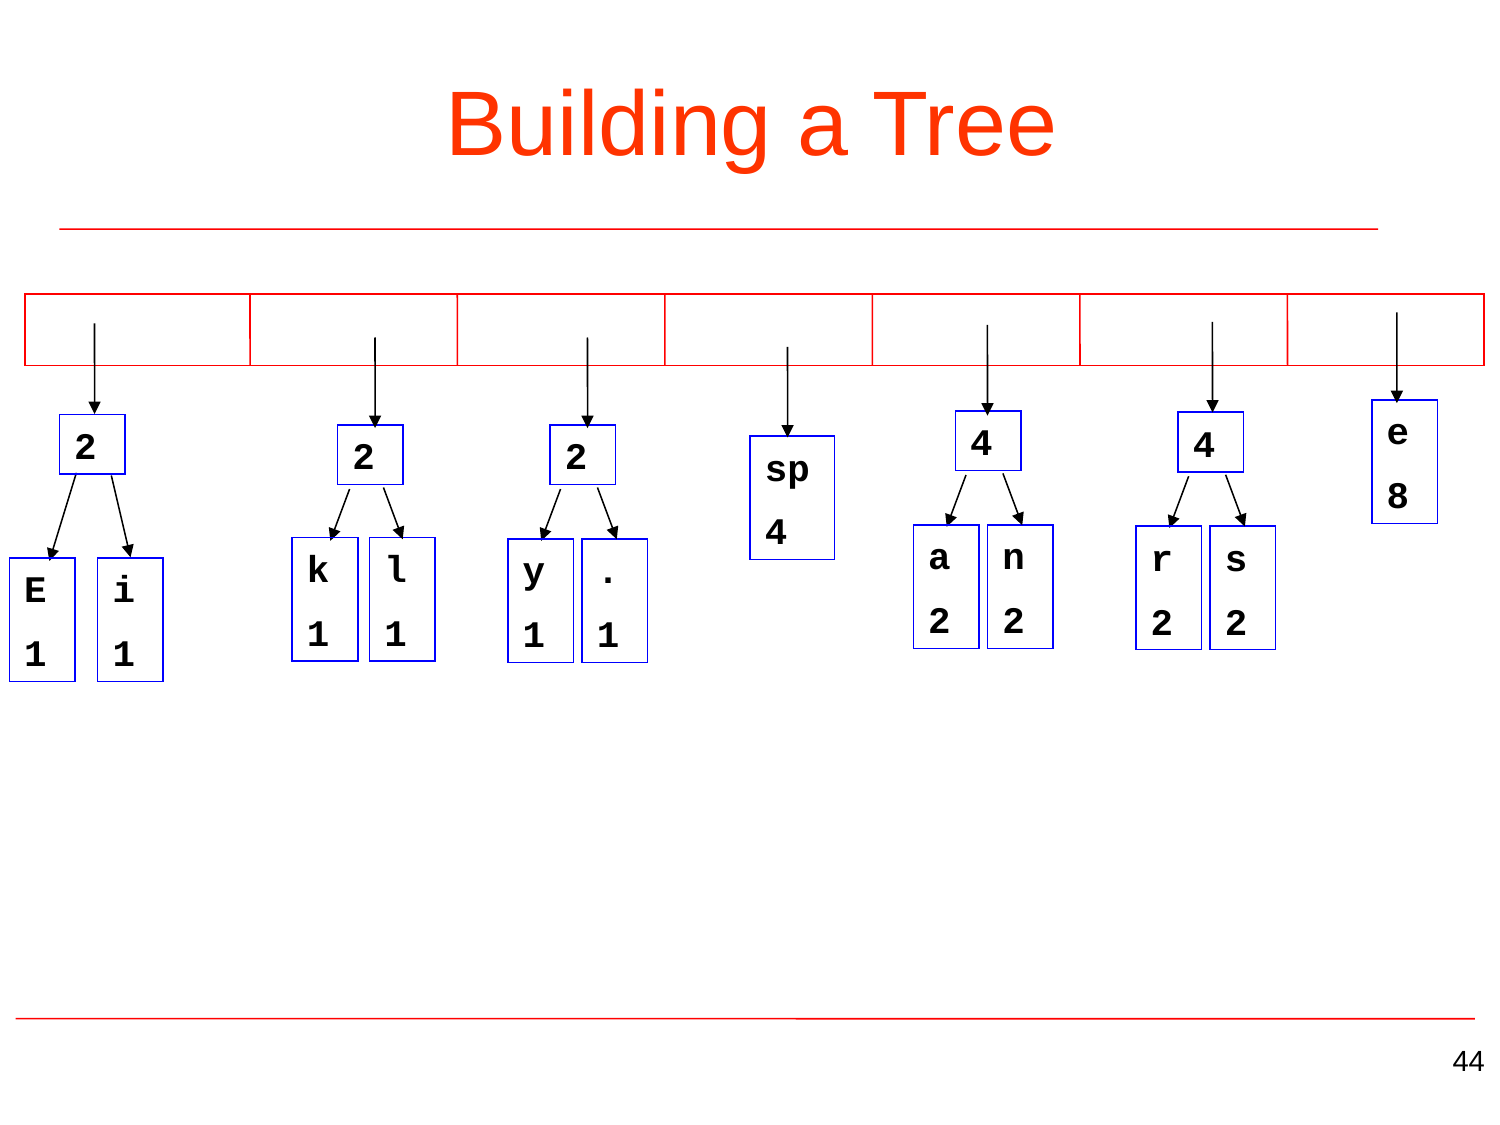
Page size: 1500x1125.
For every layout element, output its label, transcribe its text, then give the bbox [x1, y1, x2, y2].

text_box E 1 [9, 558, 75, 682]
text_box [981, 324, 994, 416]
text_box a 2 [913, 524, 979, 649]
text_box 4 [1178, 412, 1244, 472]
text_box r 2 [1135, 526, 1202, 650]
text_box [368, 337, 382, 429]
slide_number 44 [1149, 1034, 1500, 1113]
text_box 2 [337, 424, 404, 485]
text_box n 2 [987, 524, 1054, 649]
text_box 2 [549, 424, 616, 485]
text_box [24, 293, 457, 366]
text_box 2 [59, 414, 125, 474]
text_box e 8 [1371, 399, 1438, 524]
text_box y 1 [507, 538, 574, 663]
text_box [328, 488, 350, 537]
text_box [1002, 473, 1024, 526]
text_box [458, 293, 664, 366]
text_box [597, 487, 619, 540]
text_box [111, 475, 134, 558]
text_box [945, 474, 967, 524]
text_box i 1 [97, 558, 164, 682]
text_box [873, 293, 1079, 366]
text_box [1080, 293, 1287, 366]
text_box [1225, 474, 1247, 527]
text_box [665, 293, 872, 366]
text_box 4 [955, 410, 1022, 471]
text_box k 1 [292, 537, 358, 661]
text_box l 1 [369, 537, 436, 661]
text_box [88, 323, 101, 415]
text_box [581, 337, 594, 429]
text_box [1206, 321, 1219, 413]
text_box . 1 [582, 538, 648, 663]
text_box [47, 474, 77, 558]
text_box s 2 [1210, 526, 1276, 650]
text_box [383, 487, 405, 540]
text_box [539, 488, 561, 538]
title Building a Tree [114, 24, 1390, 213]
text_box sp 4 [750, 436, 835, 560]
text_box [1390, 312, 1404, 404]
text_box [781, 346, 794, 438]
text_box [1288, 293, 1485, 366]
text_box [1167, 476, 1189, 526]
